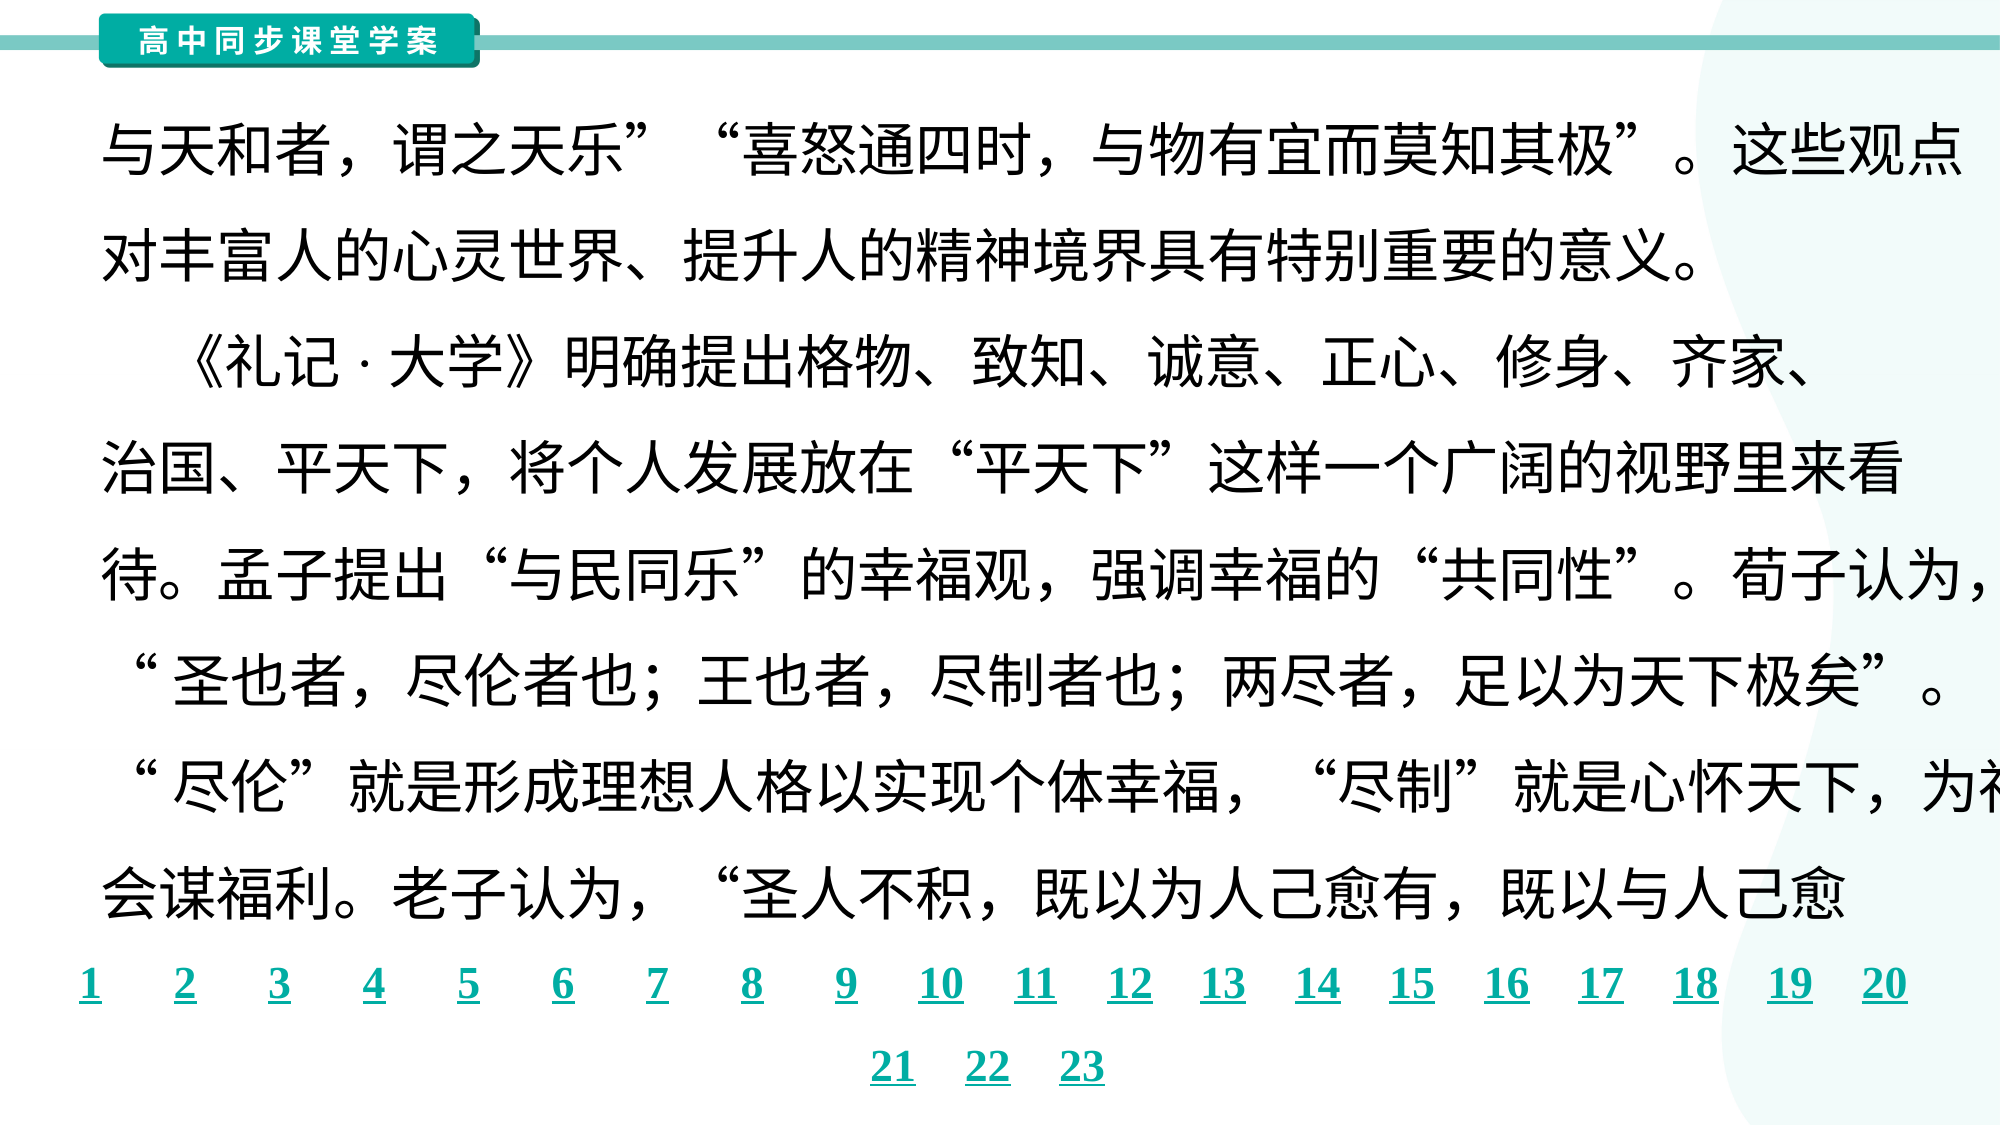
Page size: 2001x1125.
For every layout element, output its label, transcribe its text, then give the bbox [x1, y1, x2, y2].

text_box 与天和者，谓之天乐”“喜怒通四时，与物有宜而莫知其极”。这些观点 对丰富人的心灵世界、提升人的精神境界具有特别重要的意义。 《礼记·大学》明确提出格物、致知、诚意、正心、修身、齐家、 治国、平天下，将个人发展放在“平天下”这样一个广阔的视野里来看 待。孟子提出“与民同乐”的幸福观，强调幸福的“共同性”。荀子认为， “圣也者，尽伦者也；王也者，尽制者也；两尽者，足以为天下极矣”。 “尽伦”就是形成理想人格以实现个体幸福，“尽制”就是心怀天下，为社 会谋福利。老子认为，“圣人不积，既以为人己愈有，既以与人己愈 [100, 76, 1899, 927]
picture [0, 0, 2000, 1125]
